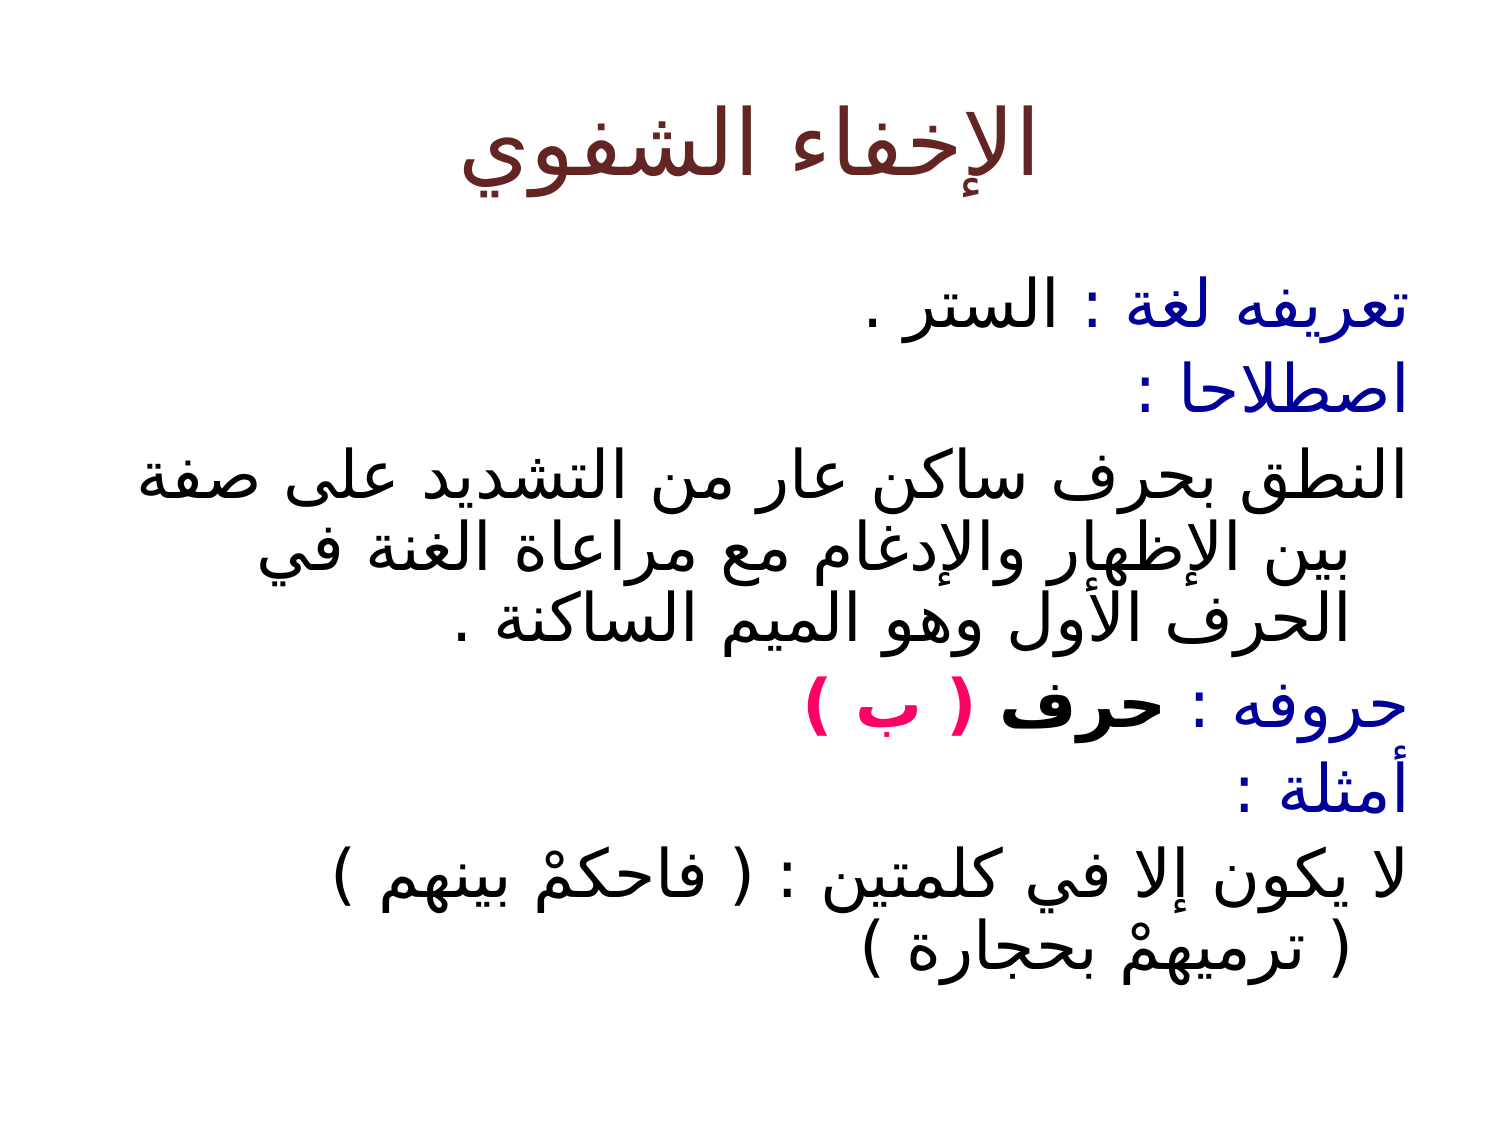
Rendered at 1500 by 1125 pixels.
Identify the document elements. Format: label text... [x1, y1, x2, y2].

title الإخفاء الشفوي [75, 45, 1425, 233]
list تعريفه لغة : الستر . اصطلاحا : النطق بحرف ساكن عار من التشديد على صفة بين الإظهار والإدغام مع مراعاة الغنة في الحرف الأول وهو الميم الساكنة . حروفه : حرف ( ب ) أمثلة : لا يكون إلا في كلمتين : ( فاحكمْ بينهم ) ( ترميهمْ بحجارة ) [75, 262, 1425, 1005]
